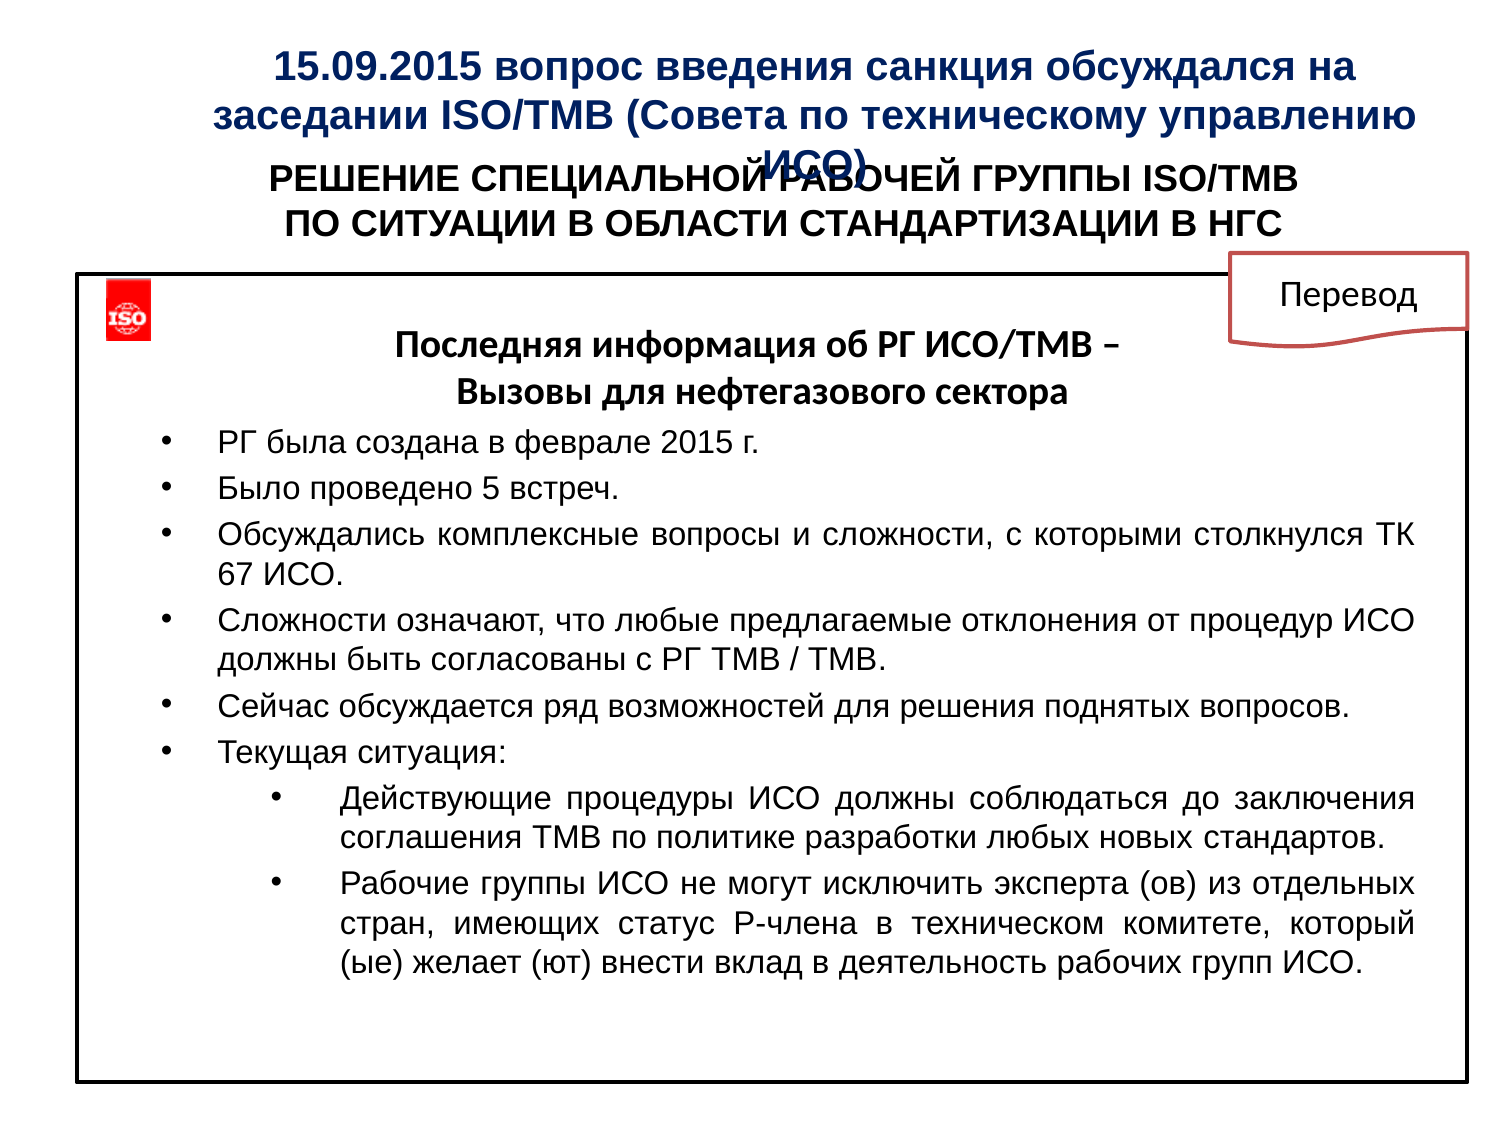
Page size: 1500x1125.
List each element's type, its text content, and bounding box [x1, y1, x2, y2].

picture [106, 278, 151, 342]
text_box [75, 272, 1469, 1084]
text_box Перевод [1228, 250, 1470, 349]
text_box 15.09.2015 вопрос введения санкция обсуждался на заседании ISO/TMB (Совета по техническому управлению ИСО) [182, 30, 1447, 196]
text_box РЕШЕНИЕ СПЕЦИАЛЬНОЙ РАБОЧЕЙ ГРУППЫ ISO/TMB ПО СИТУАЦИИ В ОБЛАСТИ СТАНДАРТИЗАЦИИ В НГС [201, 196, 1377, 252]
